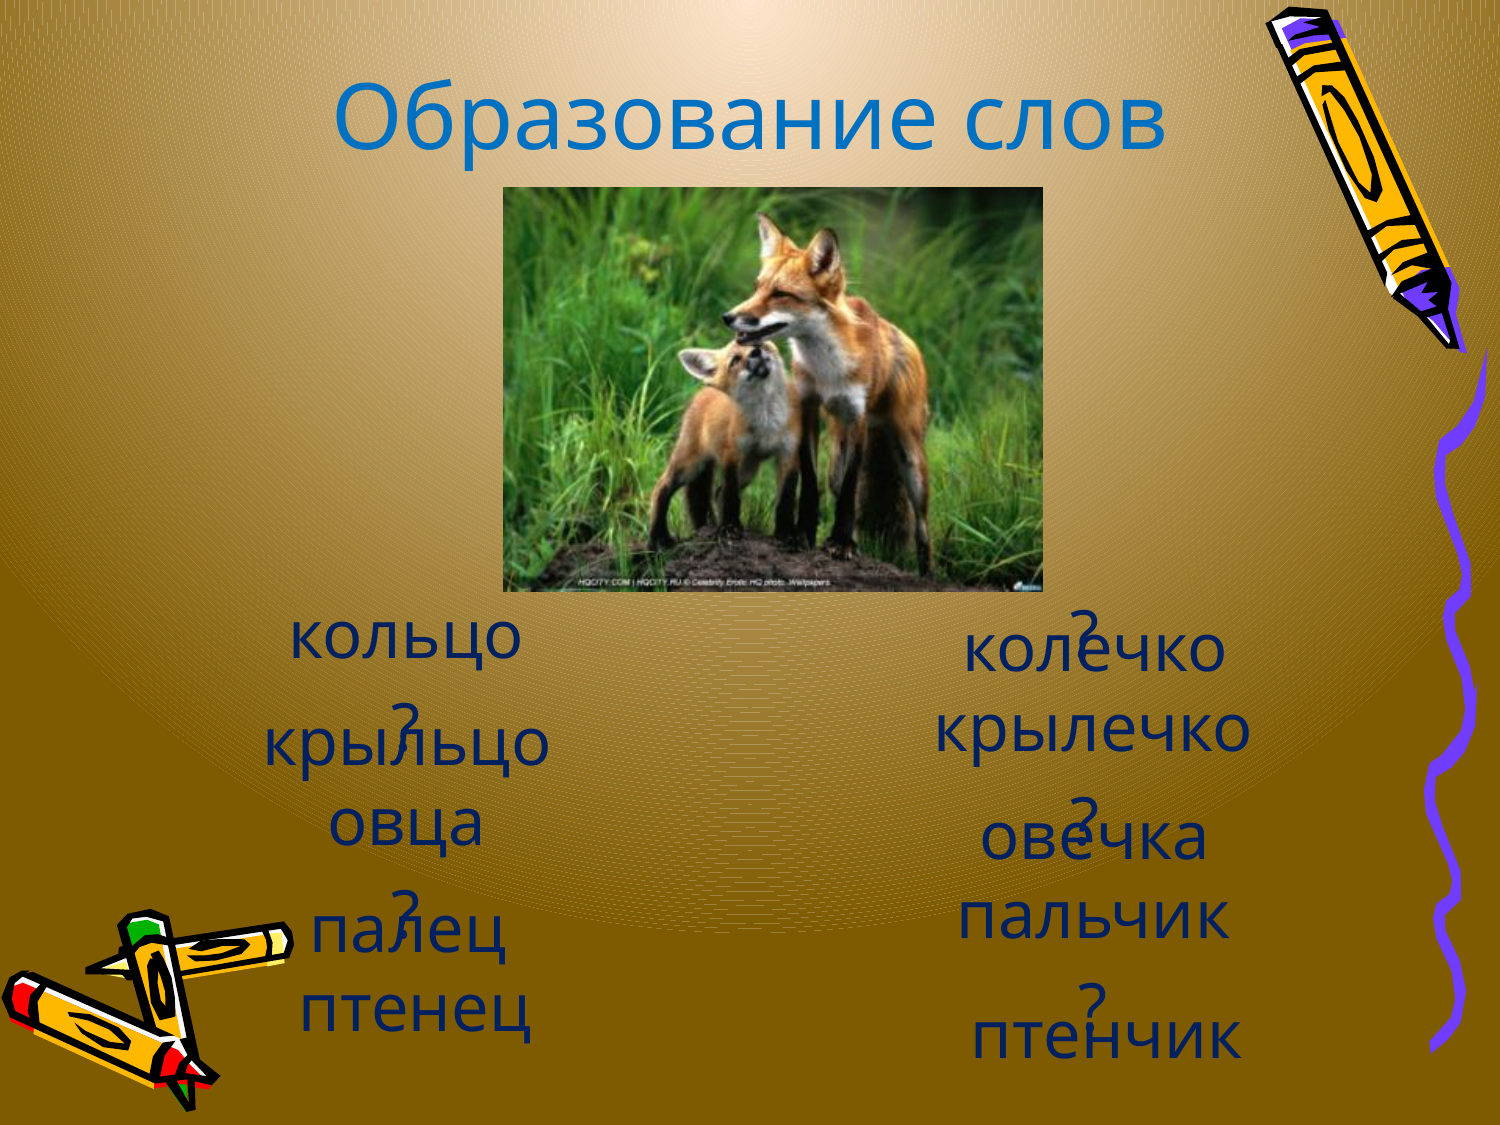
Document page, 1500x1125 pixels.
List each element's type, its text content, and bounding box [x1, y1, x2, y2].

title Образование слов [74, 0, 1426, 176]
text_box птенчик [956, 984, 1258, 1079]
text_box овечка [964, 785, 1225, 880]
list ? крылечко ? пальчик ? [761, 277, 1426, 927]
text_box палец [294, 878, 522, 974]
picture [503, 187, 1044, 592]
text_box колечко [947, 597, 1244, 693]
list кольцо ? овца ? птенец [74, 300, 738, 950]
text_box крыльцо [247, 691, 567, 787]
